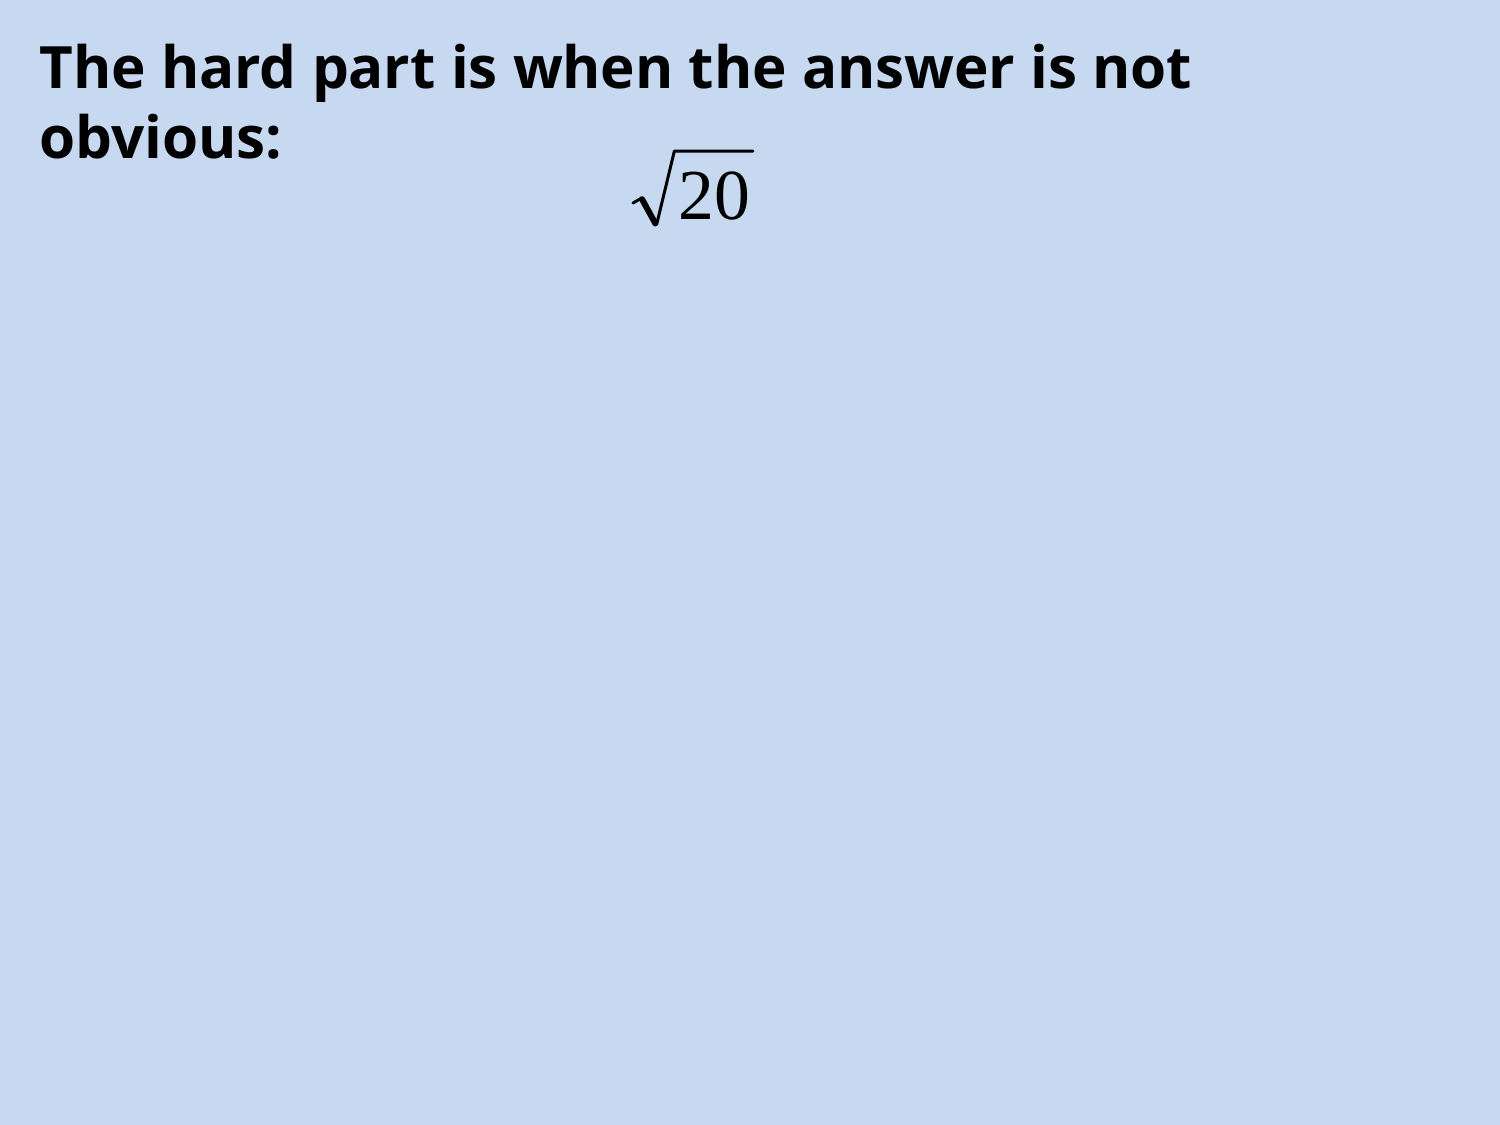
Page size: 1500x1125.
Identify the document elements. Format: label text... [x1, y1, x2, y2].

text_box The hard part is when the answer is not obvious: [24, 23, 1463, 178]
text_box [619, 135, 769, 244]
